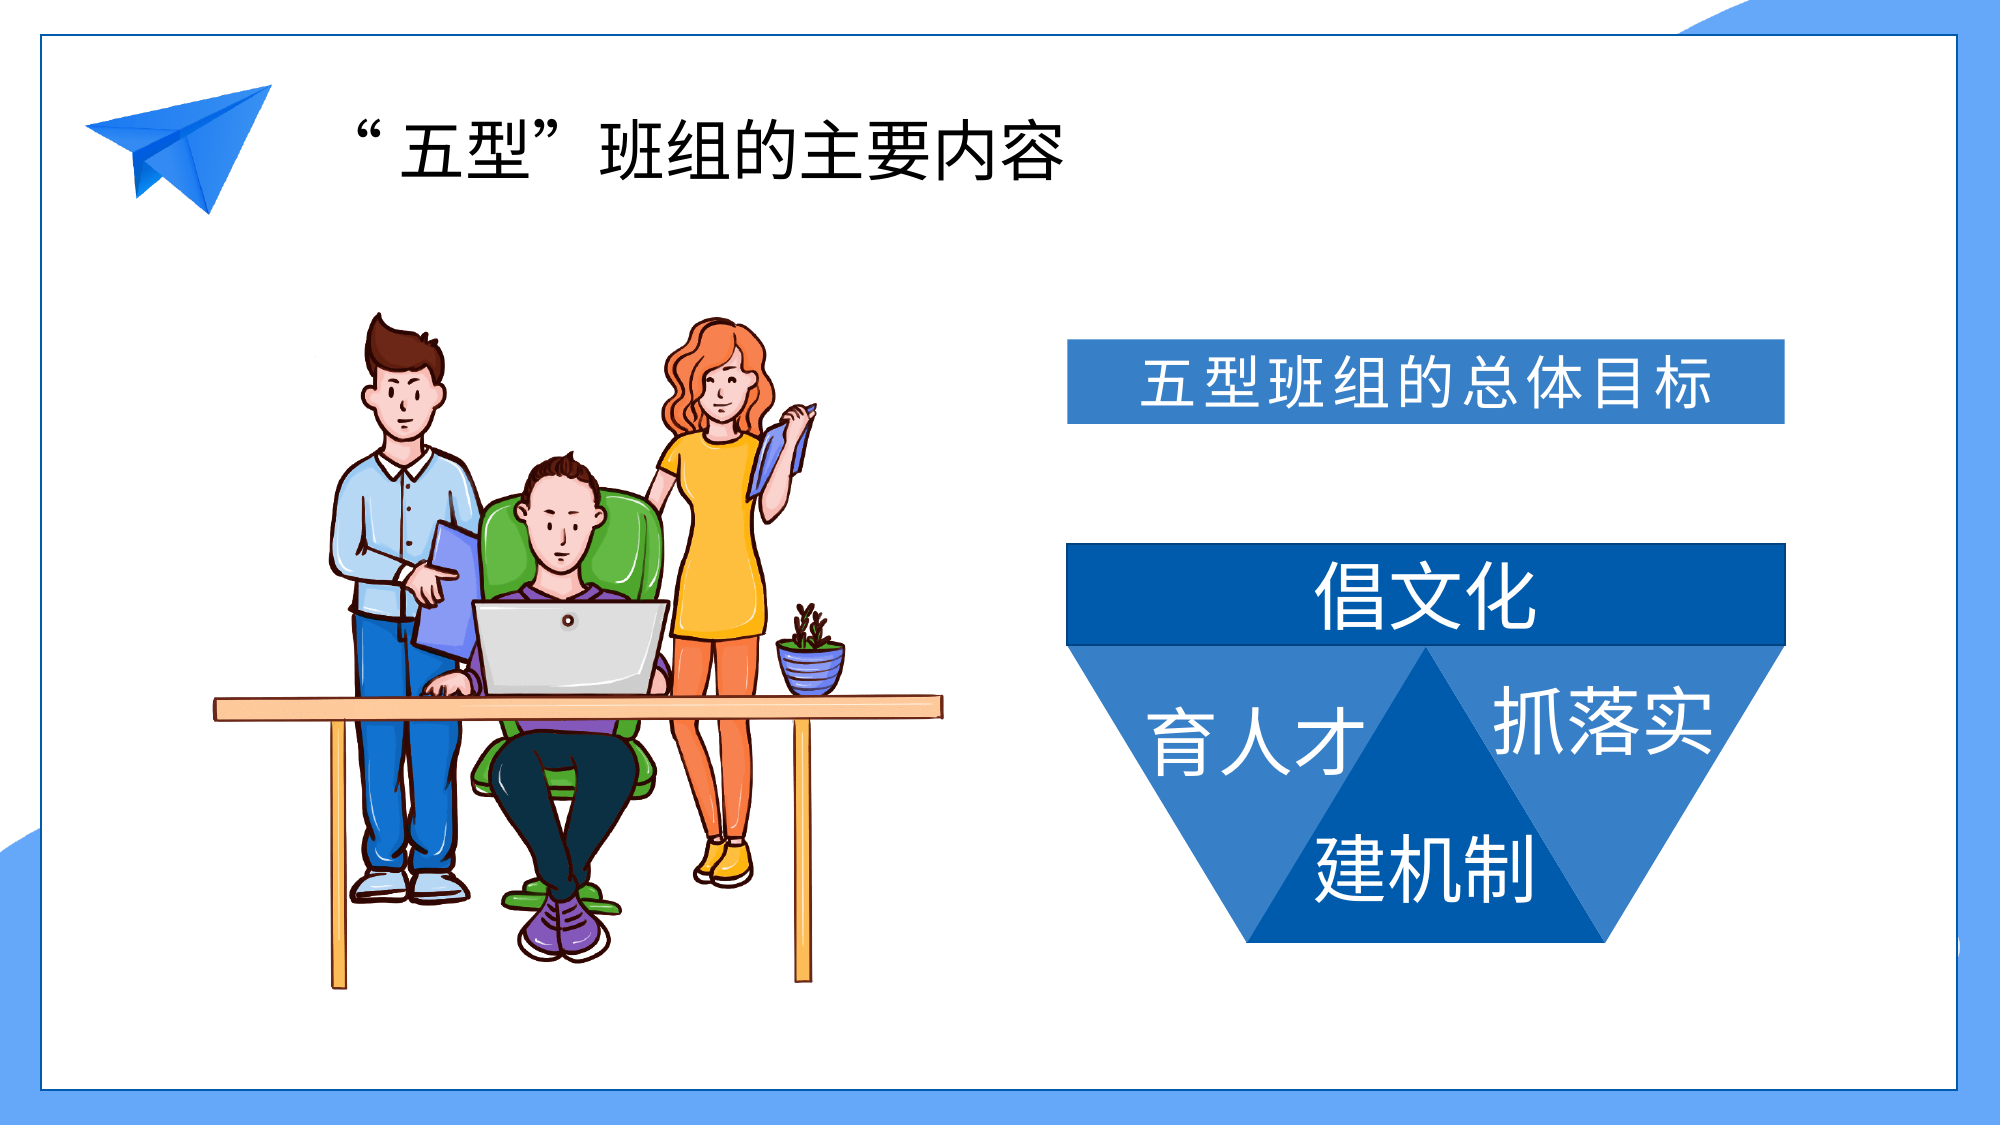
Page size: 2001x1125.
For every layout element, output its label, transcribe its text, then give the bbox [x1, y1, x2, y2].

picture [0, 0, 2000, 1125]
text_box 五型班组的总体目标 [1067, 339, 1785, 424]
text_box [1067, 543, 1785, 943]
